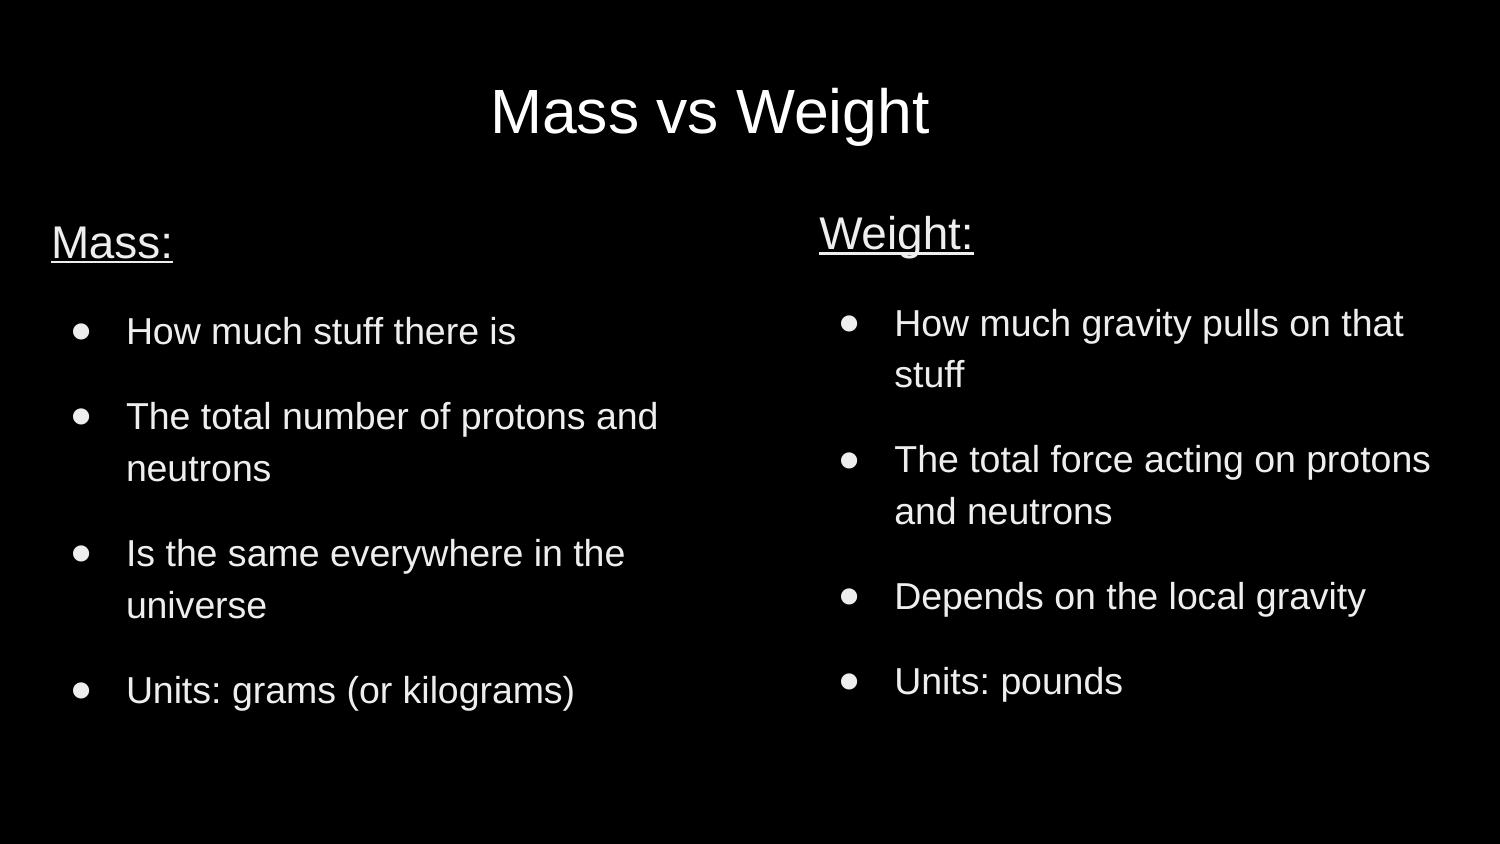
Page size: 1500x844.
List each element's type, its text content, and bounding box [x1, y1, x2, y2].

title Mass vs Weight [475, 55, 1003, 150]
list Weight: How much gravity pulls on that stuff The total force acting on protons and neutrons Depends on the local gravity Units: pounds [804, 180, 1479, 741]
list Mass: How much stuff there is The total number of protons and neutrons Is the same everywhere in the universe Units: grams (or kilograms) [36, 189, 723, 750]
